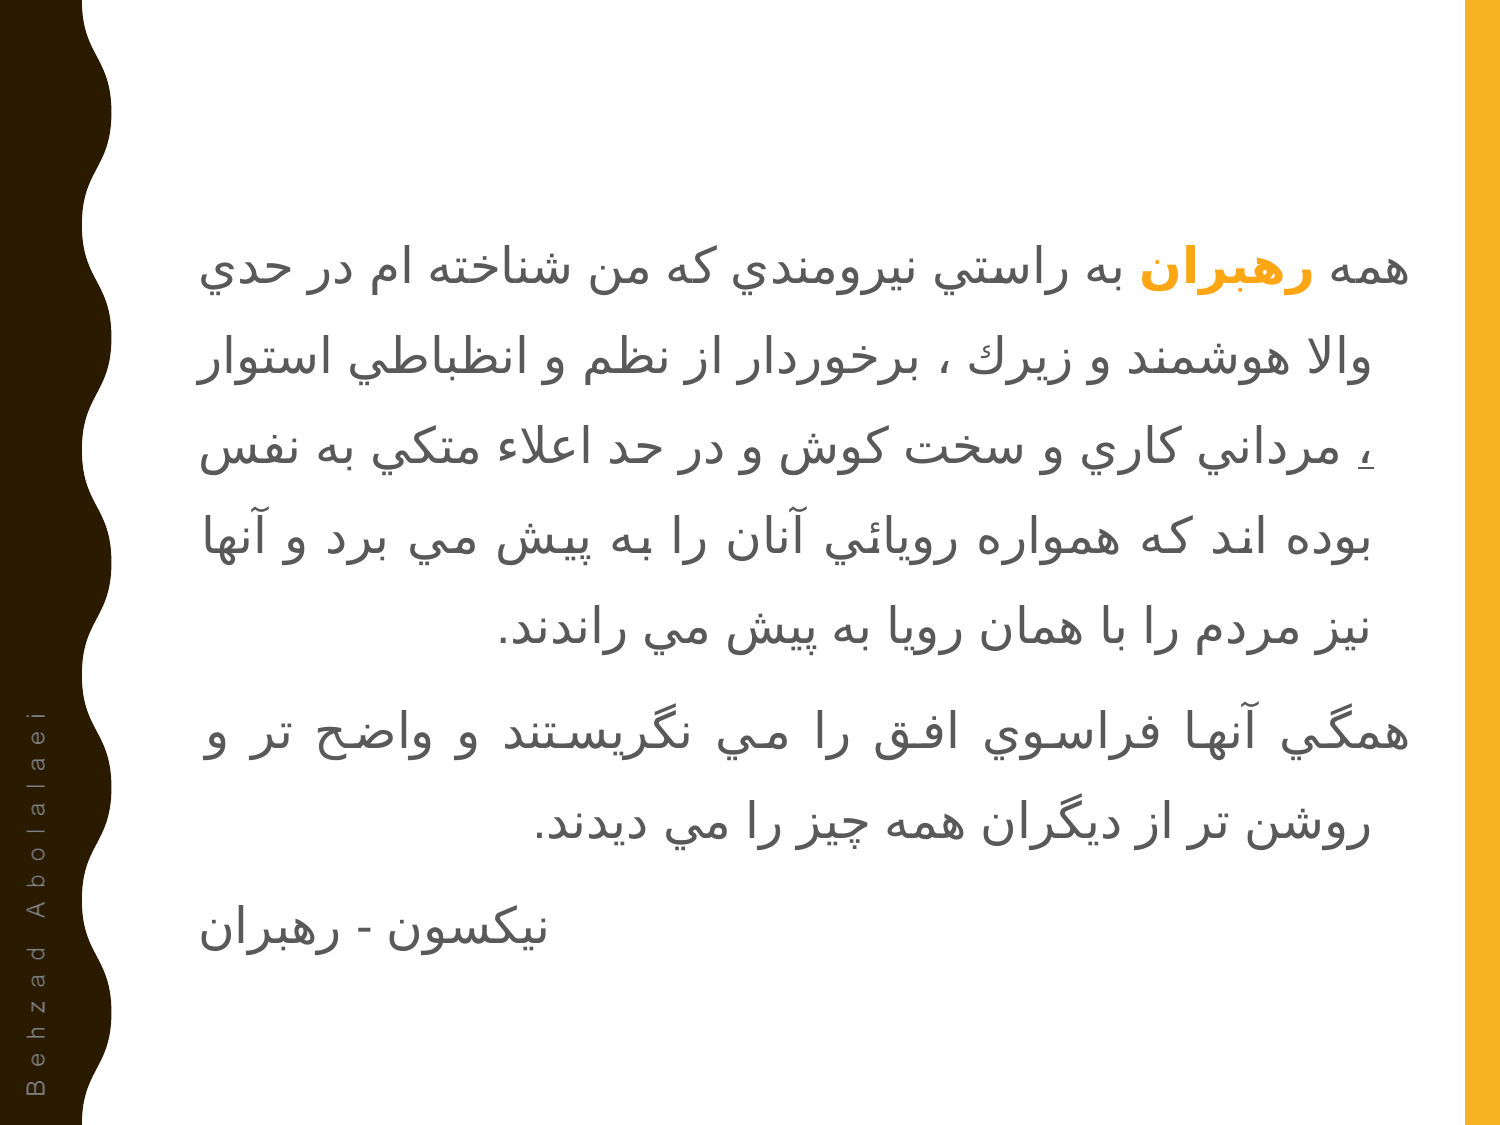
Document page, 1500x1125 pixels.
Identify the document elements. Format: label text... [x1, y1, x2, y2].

list همه رهبران به راستي نيرومندي كه من شناخته ام در حدي والا هوشمند و زيرك ، برخوردار از نظم و انظباطي استوار ، مرداني كاري و سخت كوش و در حد اعلاء متكي به نفس بوده اند كه همواره رويائي آنان را به پيش مي برد و آنها نيز مردم را با همان رويا به پيش مي راندند. همگي آنها فراسوي افق را مي نگريستند و واضح تر و روشن تر از ديگران همه چيز را مي ديدند. نيكسون - رهبران [183, 196, 1427, 953]
picture [6, 673, 65, 1125]
